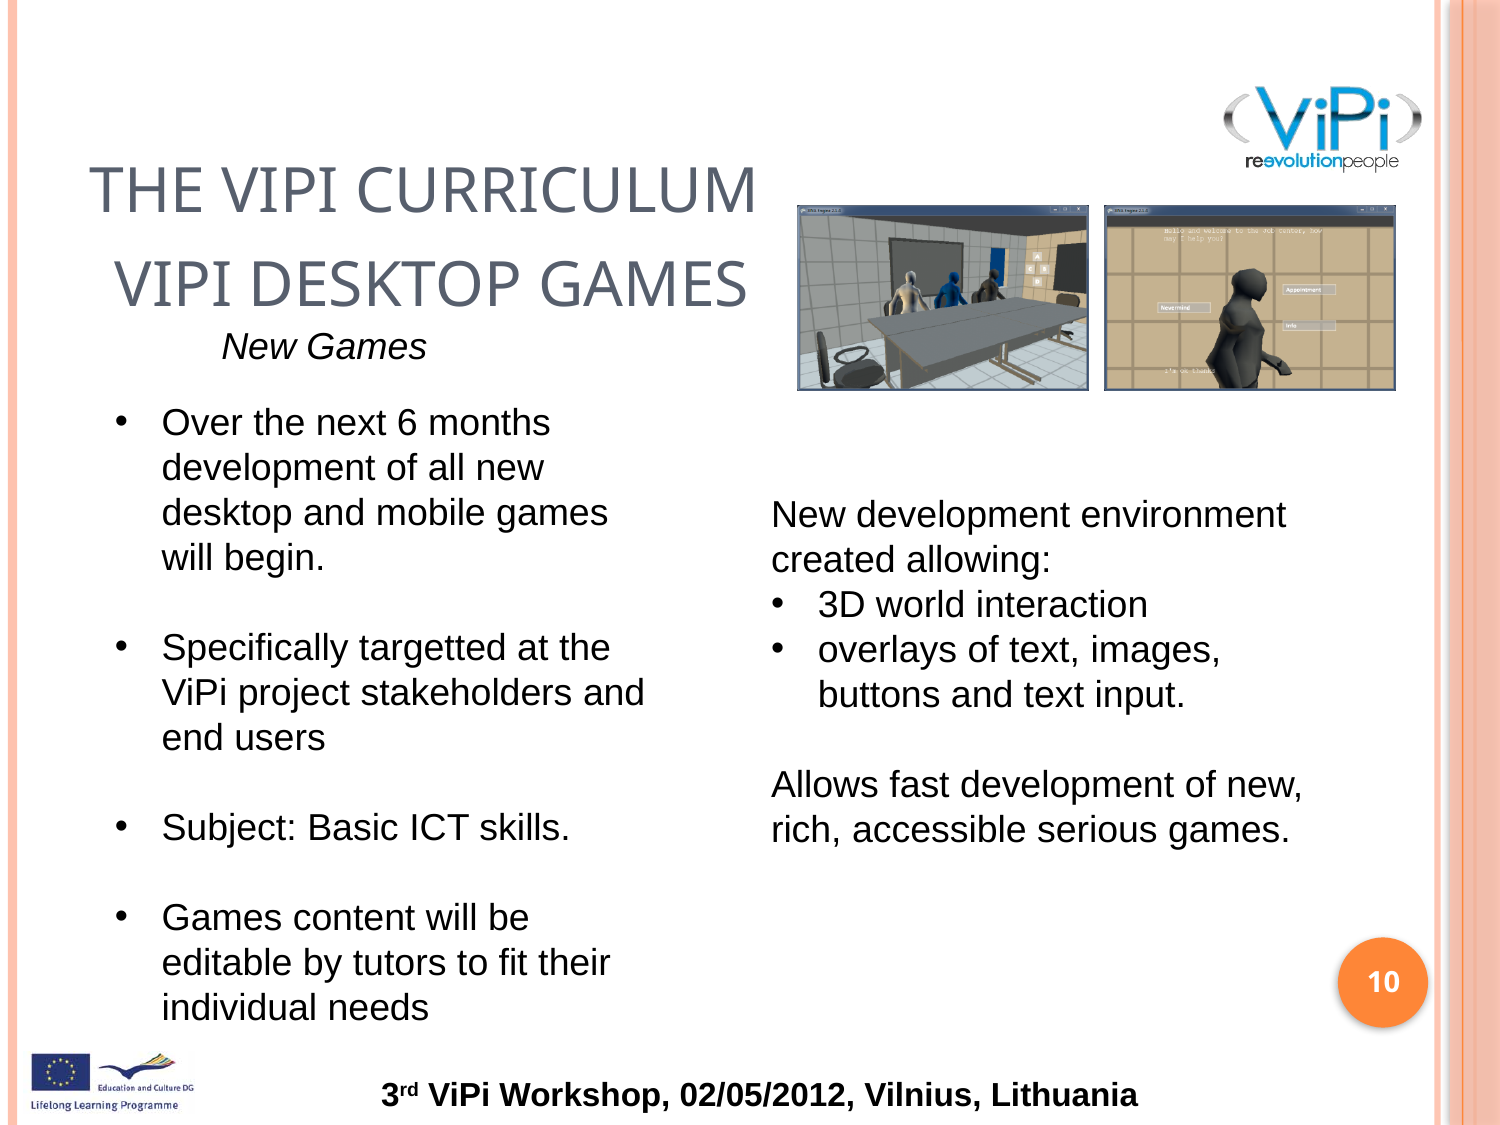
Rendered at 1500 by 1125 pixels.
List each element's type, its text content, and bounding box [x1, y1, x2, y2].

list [796, 205, 1090, 392]
text_box New Games [206, 314, 530, 375]
text_box Over the next 6 months development of all new desktop and mobile games will begin. Specifically targetted at the ViPi project stakeholders and end users Subject: Basic ICT skills. Games content will be editable by tutors to fit their individual needs [99, 390, 668, 1036]
text_box ViPi Desktop Games [99, 208, 791, 327]
slide_number 10 [1333, 940, 1434, 1026]
title The ViPi Curriculum [75, 45, 1300, 233]
text_box ViPi Desktop Games [1092, 208, 1098, 327]
picture [1300, 78, 1423, 176]
picture [1103, 205, 1397, 392]
picture [23, 1051, 195, 1114]
text_box New development environment created allowing: 3D world interaction overlays of text, images, buttons and text input. Allows fast development of new, rich, accessible serious games. [756, 392, 1324, 858]
